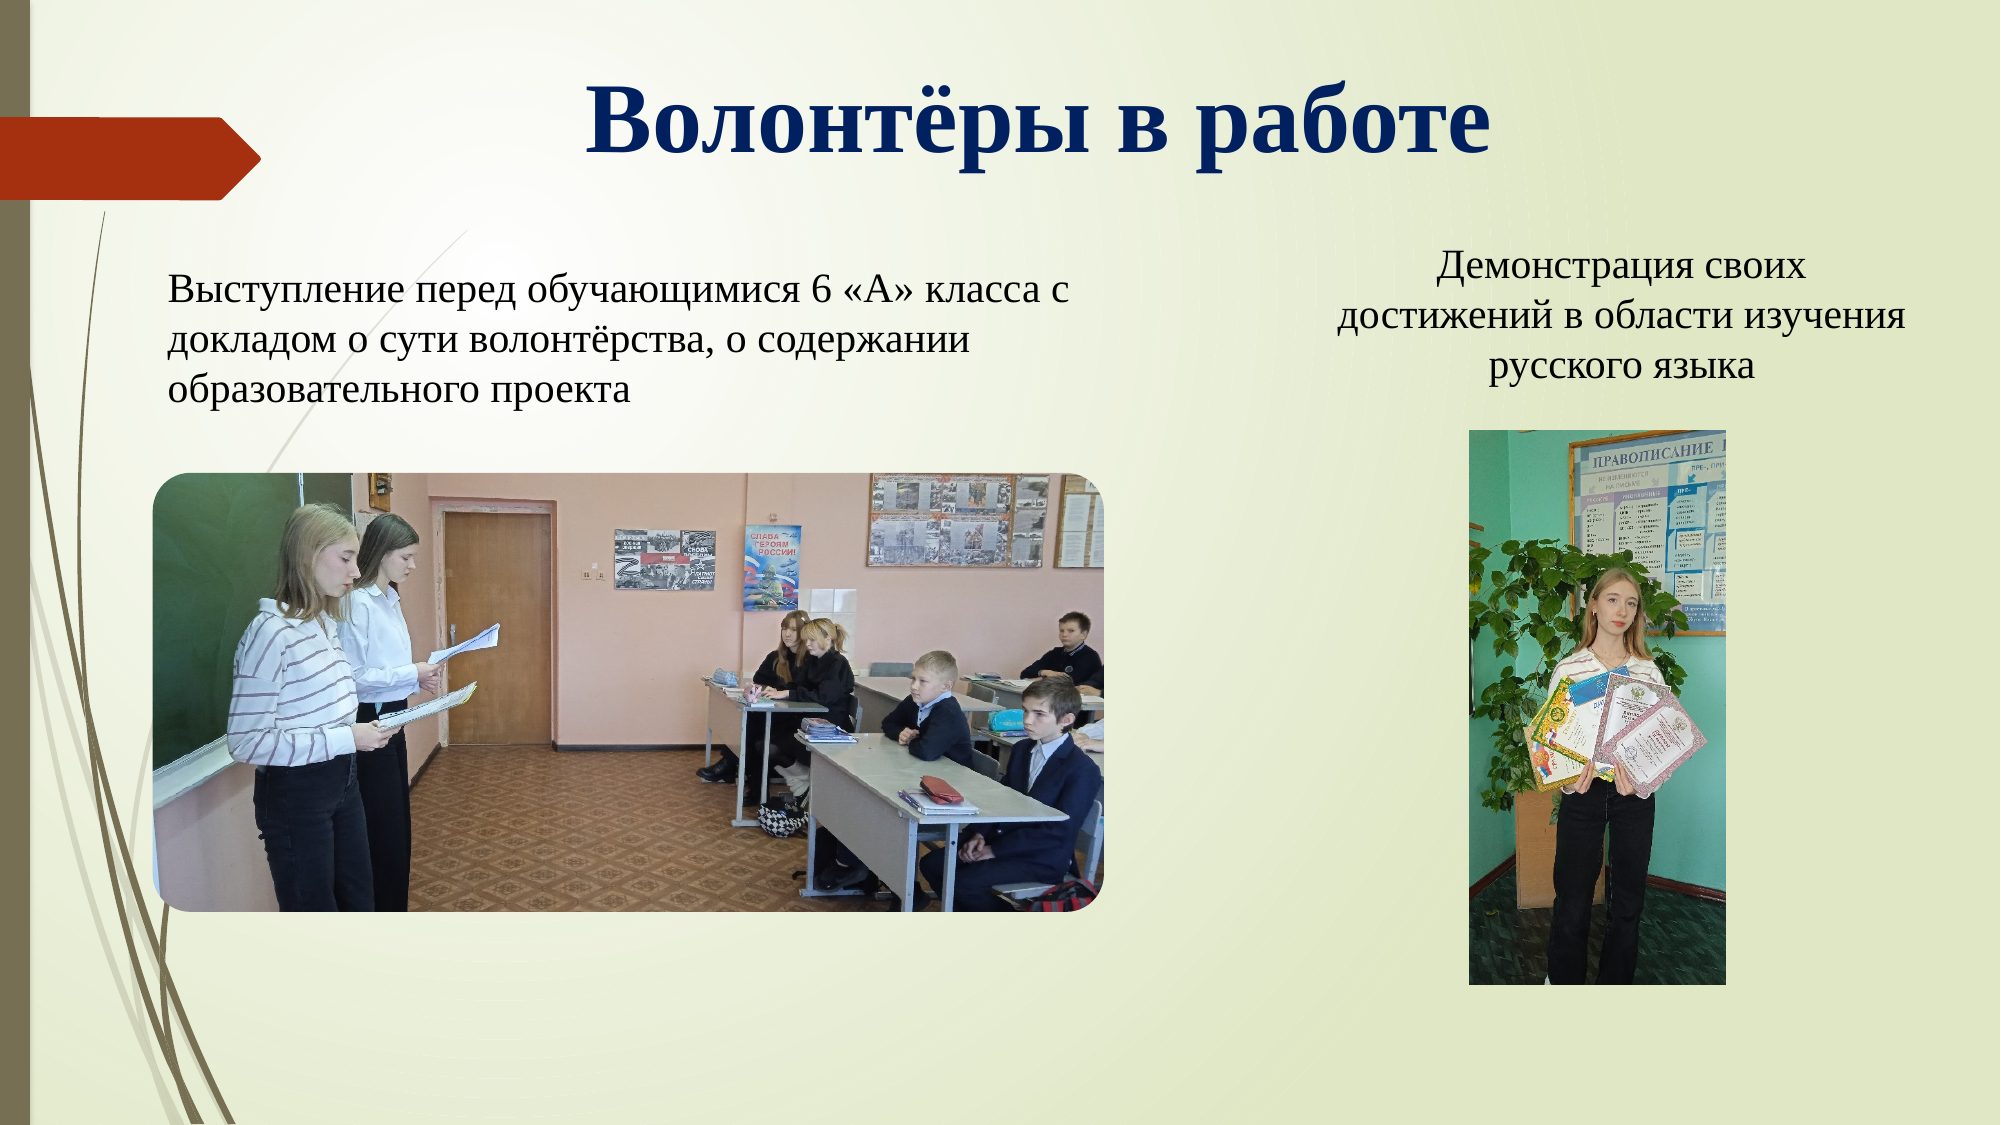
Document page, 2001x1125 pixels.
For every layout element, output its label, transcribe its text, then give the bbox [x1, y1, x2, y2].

list Выступление перед обучающимися 6 «А» класса с докладом о сути волонтёрства, о содержании образовательного проекта [152, 246, 1138, 419]
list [152, 472, 1105, 913]
list Демонстрация своих достижений в области изучения русского языка [1318, 208, 1926, 395]
title Волонтёры в работе [190, 45, 1888, 234]
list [1469, 430, 1726, 985]
